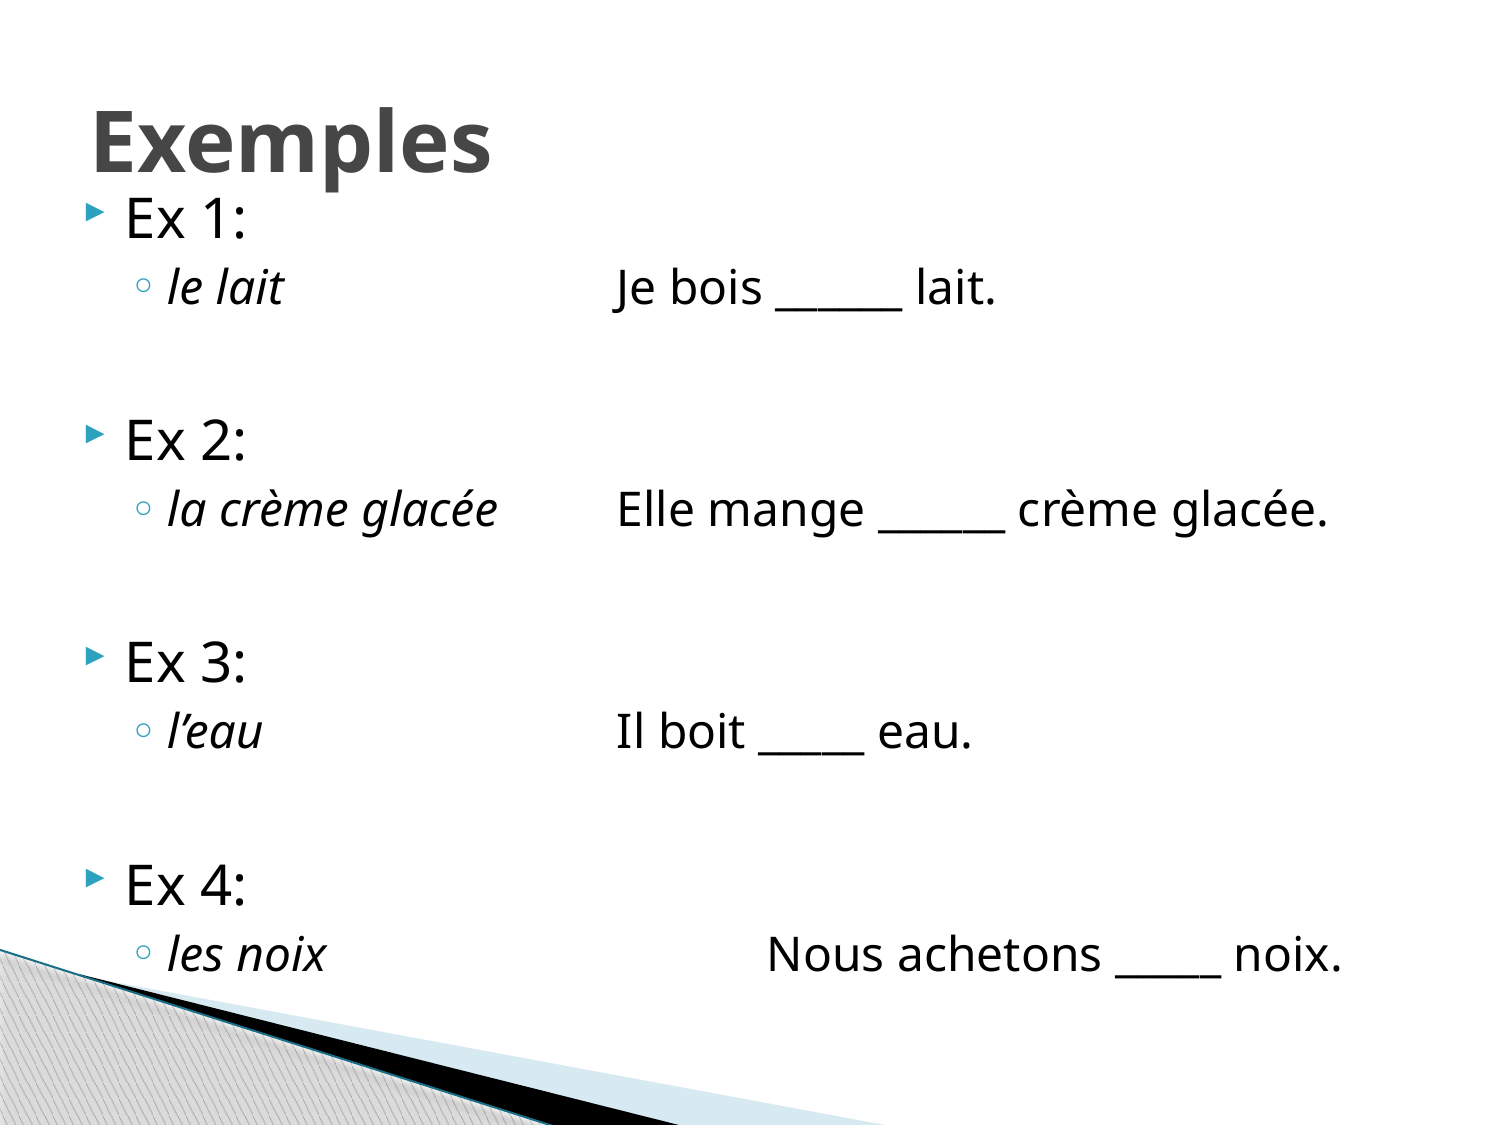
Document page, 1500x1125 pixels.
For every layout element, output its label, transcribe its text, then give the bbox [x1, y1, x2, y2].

list Ex 1: le lait Je bois ______ lait. Ex 2: la crème glacée Elle mange ______ crème glacée. Ex 3: l’eau Il boit _____ eau. Ex 4: les noix Nous achetons _____ noix. [50, 174, 1450, 1088]
title Exemples [75, 45, 1425, 233]
